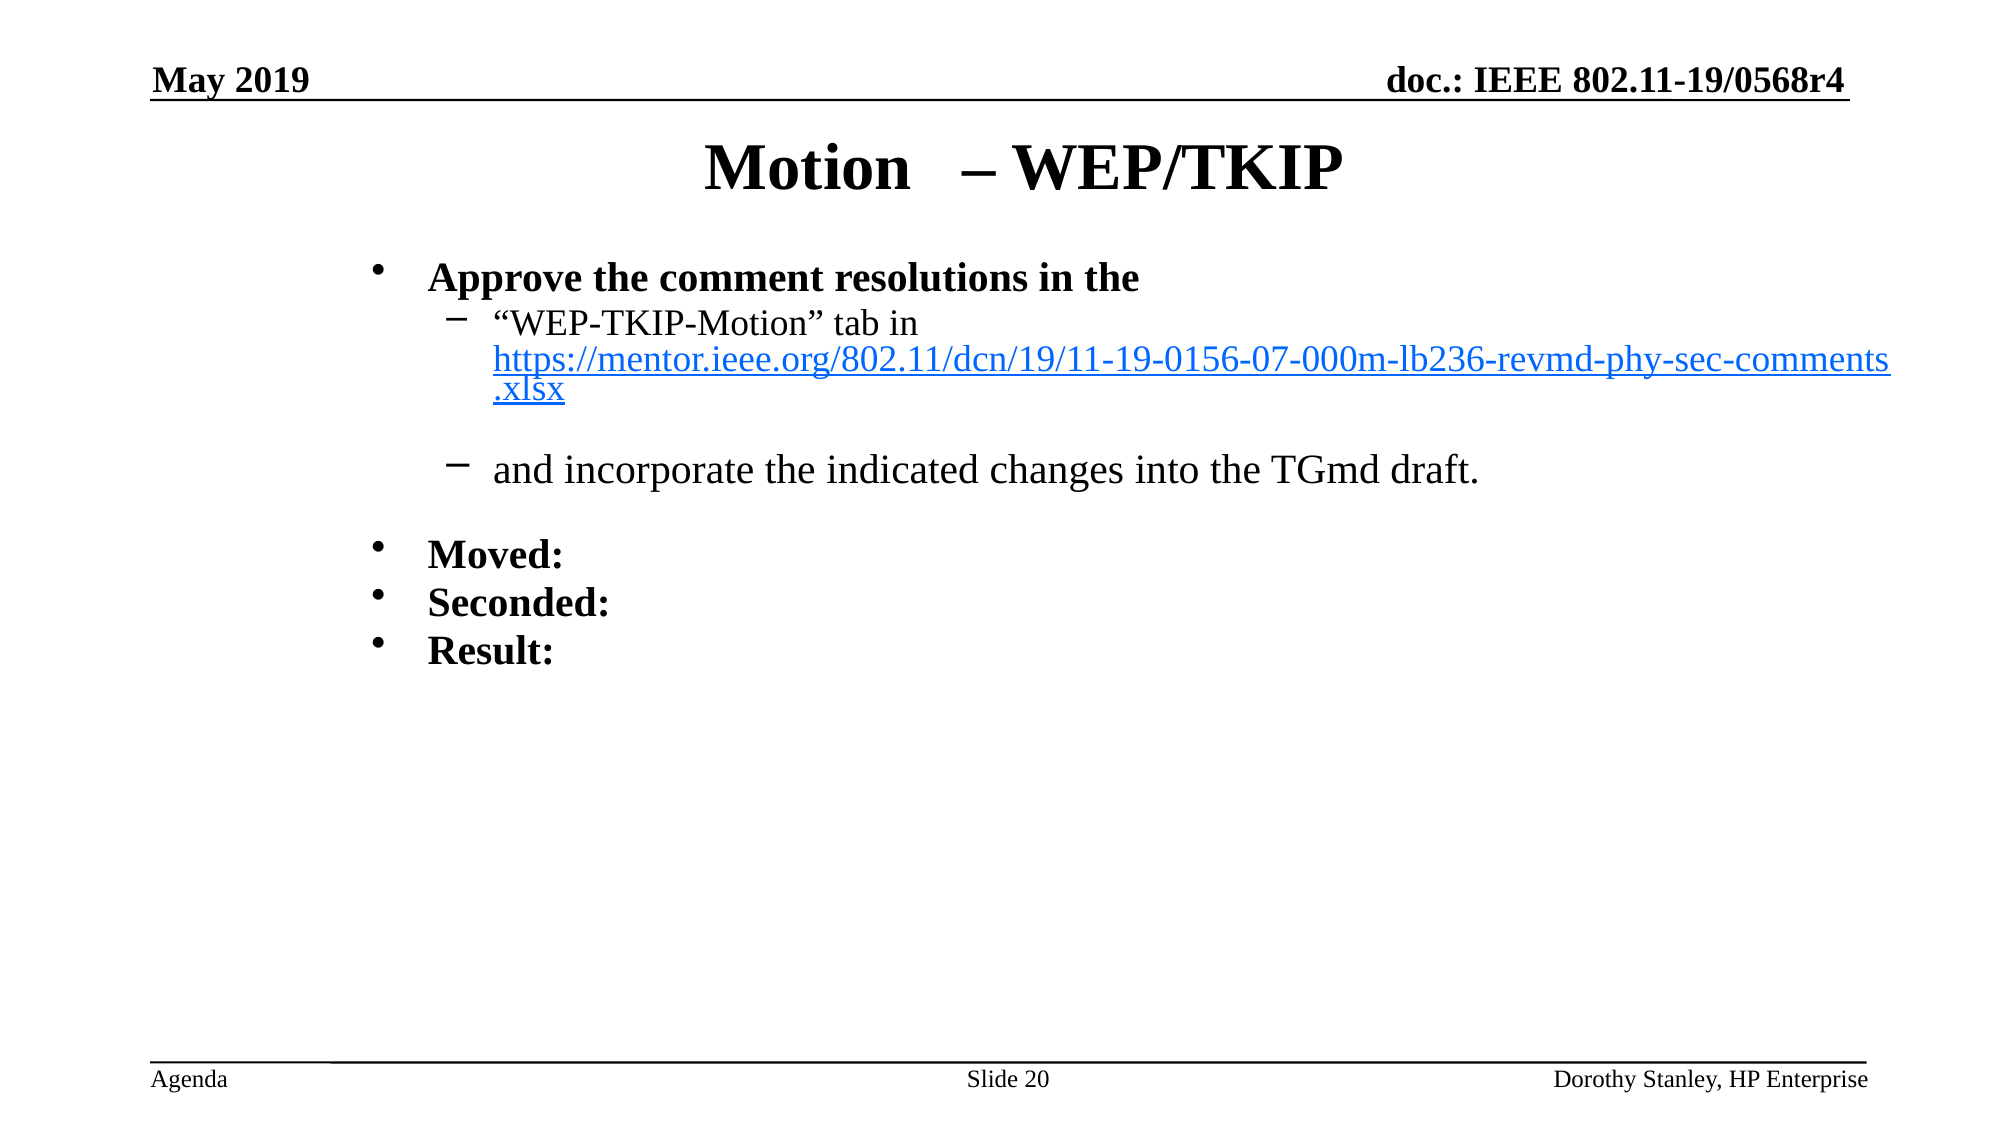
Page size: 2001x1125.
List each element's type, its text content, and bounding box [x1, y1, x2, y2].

footer Dorothy Stanley, HP Enterprise [1549, 1062, 1869, 1093]
title Motion – WEP/TKIP [200, 75, 1850, 250]
slide_number Slide 20 [966, 1062, 1051, 1093]
list Approve the comment resolutions in the “WEP-TKIP-Motion” tab in https://mentor.ieee.org/802.11/dcn/19/11-19-0156-07-000m-lb236-revmd-phy-sec-comments.xlsx and incorporate the indicated changes into the TGmd draft. Moved: Seconded: Result: [356, 251, 1911, 1002]
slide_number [152, 54, 567, 100]
